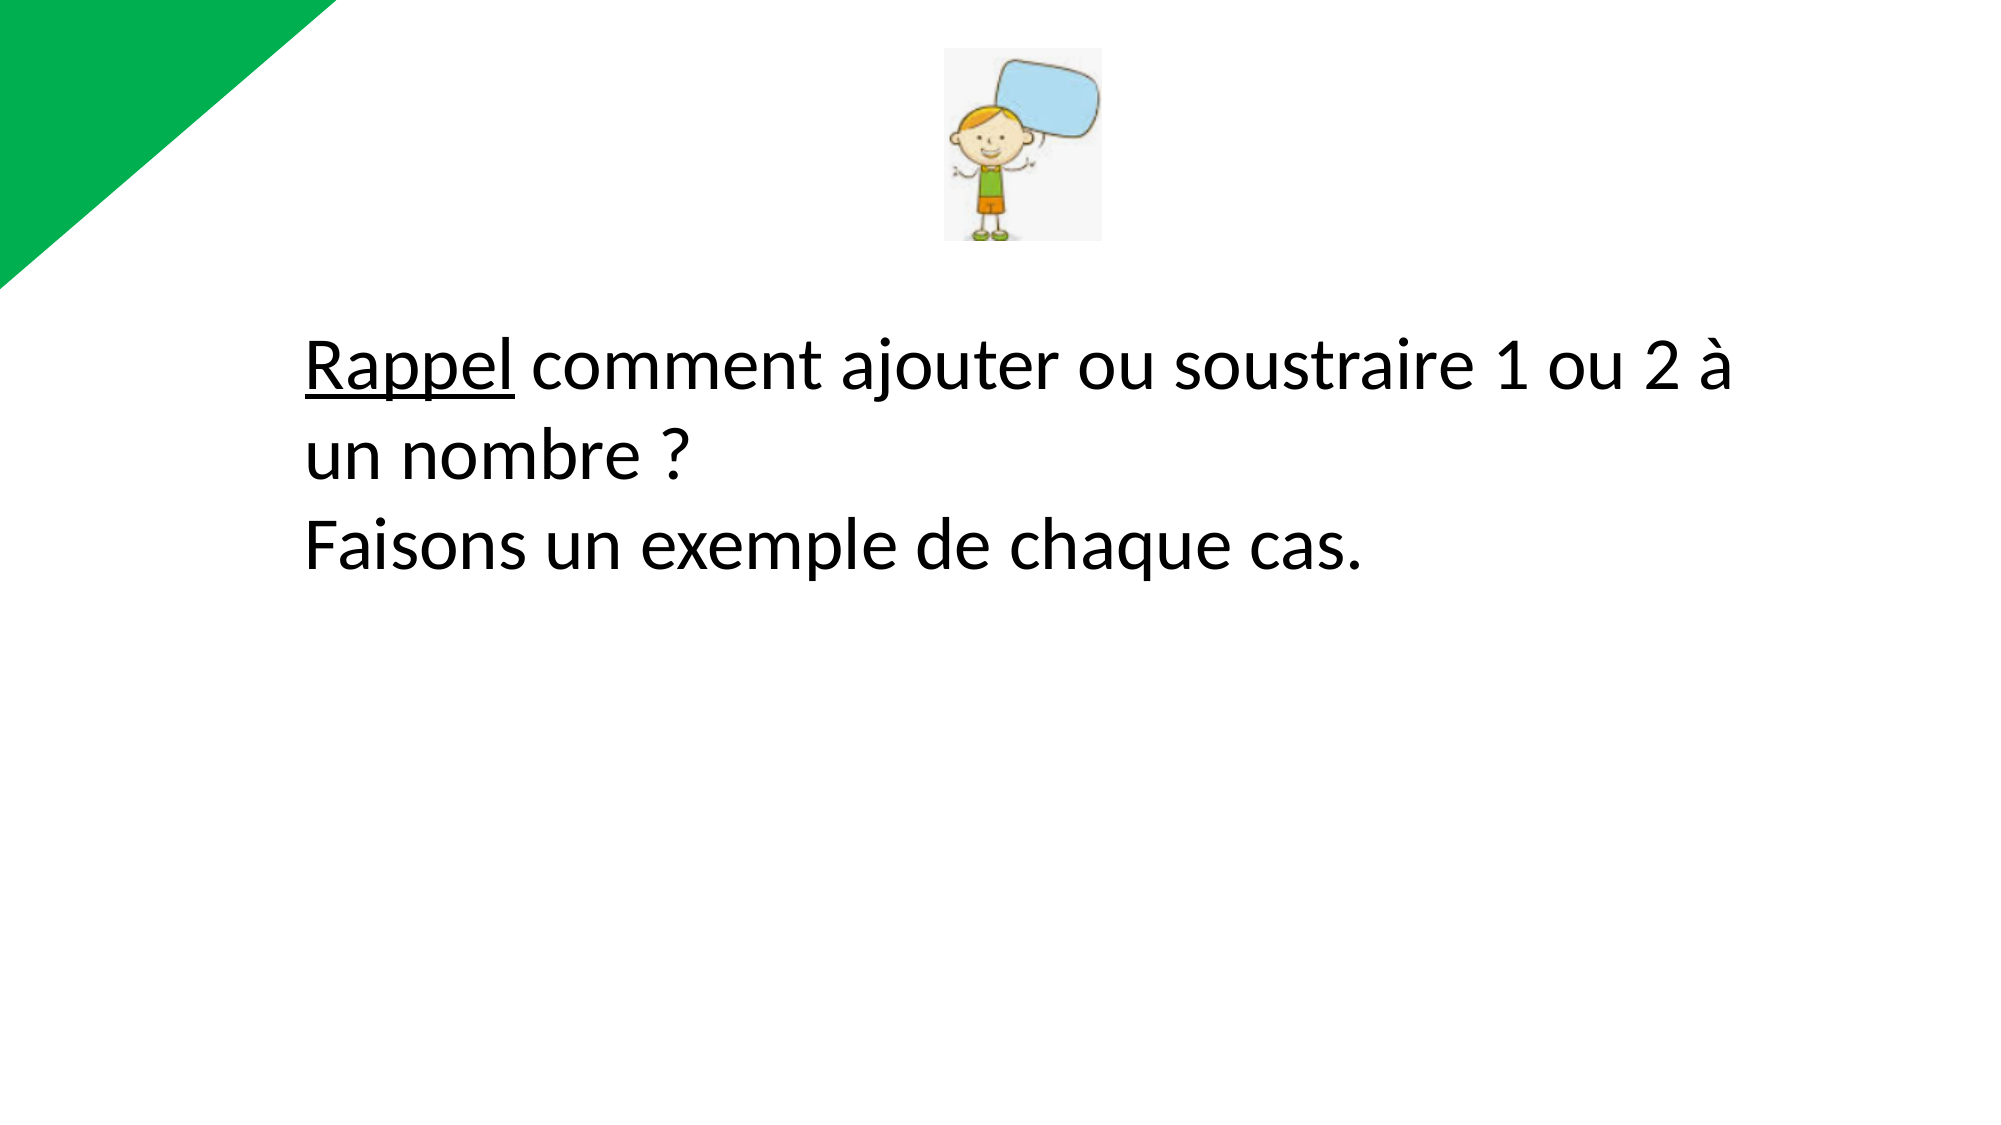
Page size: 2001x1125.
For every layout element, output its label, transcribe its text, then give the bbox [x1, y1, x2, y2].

text_box [0, 0, 337, 290]
picture [944, 48, 1102, 241]
text_box Rappel comment ajouter ou soustraire 1 ou 2 à un nombre ? Faisons un exemple de chaque cas. [289, 306, 1757, 592]
